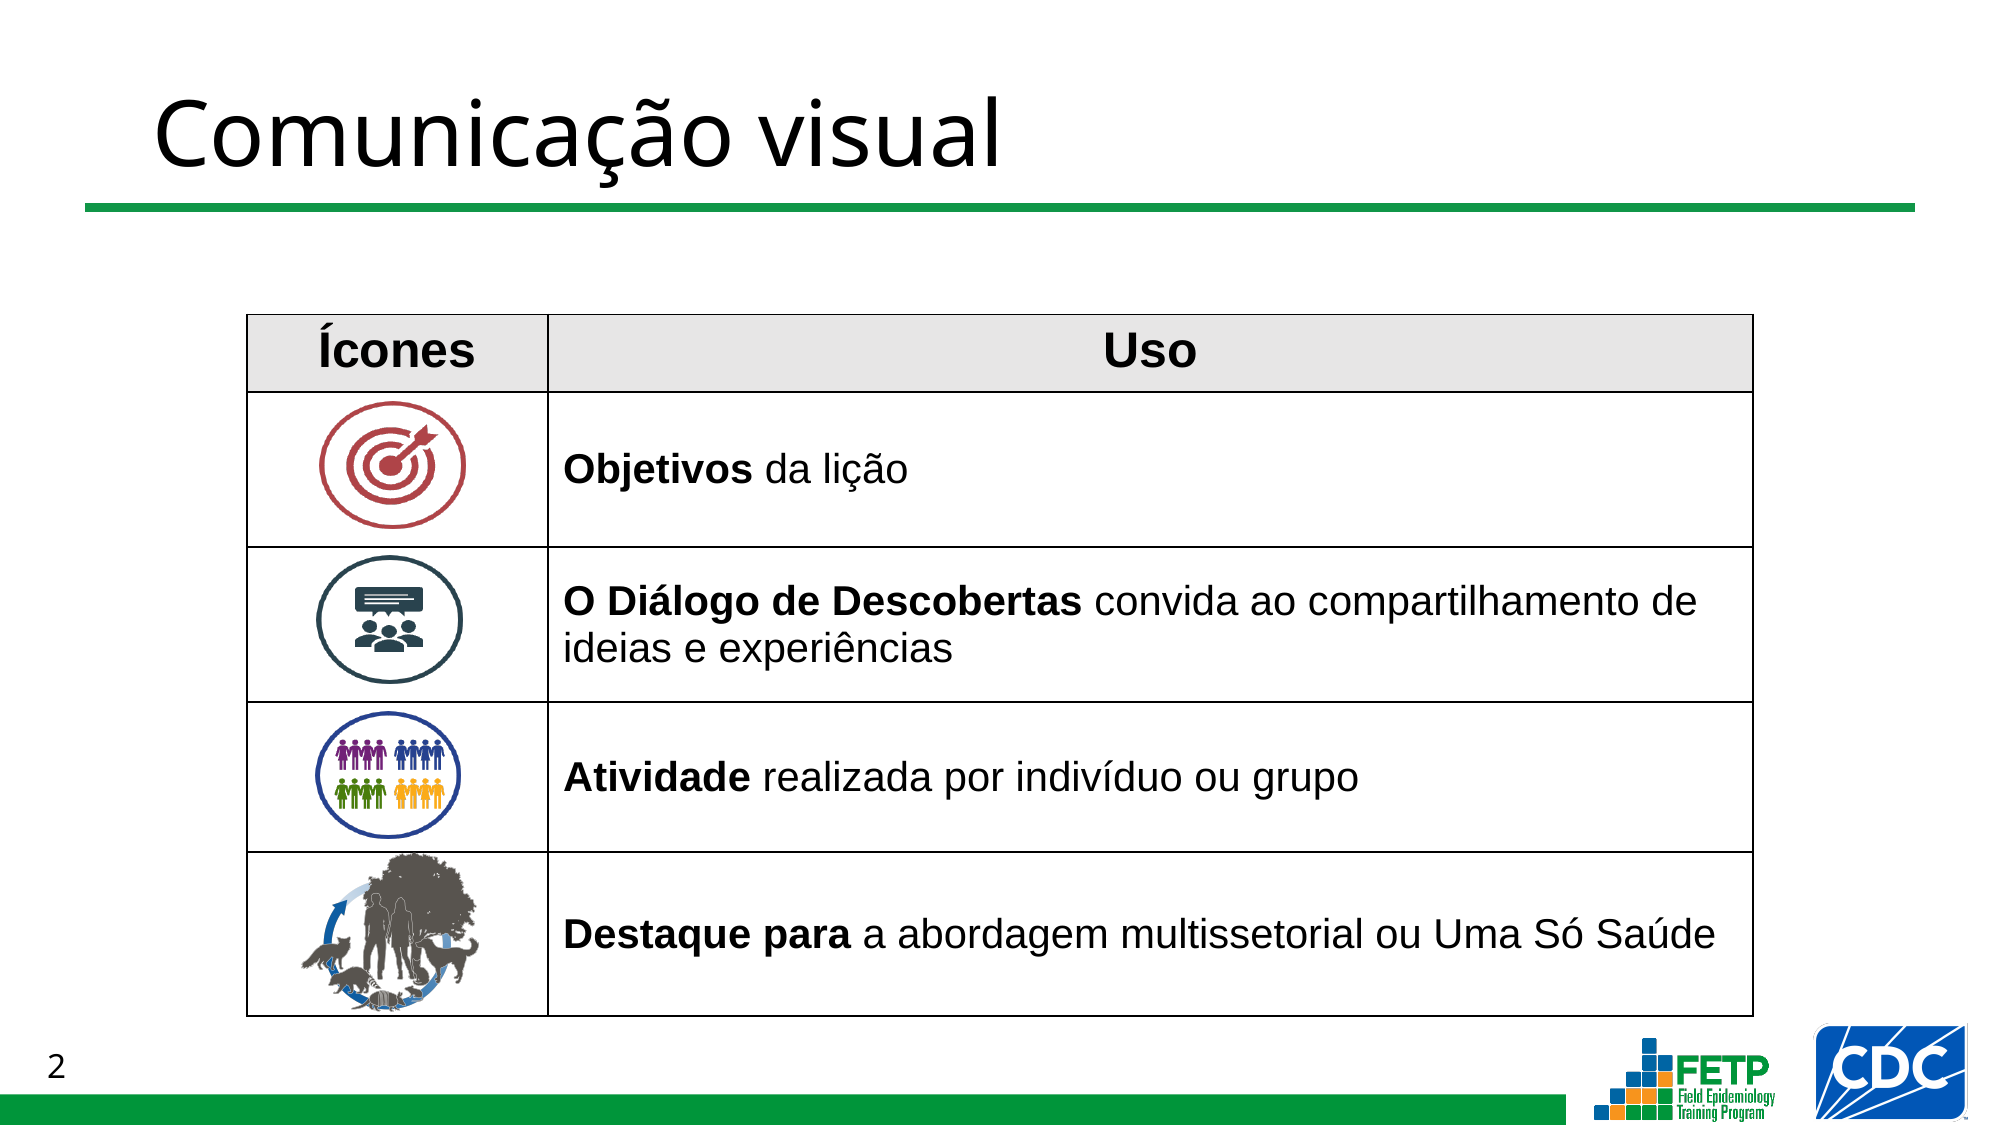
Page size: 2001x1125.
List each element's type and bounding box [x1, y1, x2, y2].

picture [1594, 1038, 1775, 1122]
picture [319, 401, 466, 529]
picture [295, 851, 480, 1039]
picture [1813, 1023, 1968, 1122]
picture [316, 555, 463, 684]
picture [315, 711, 461, 839]
